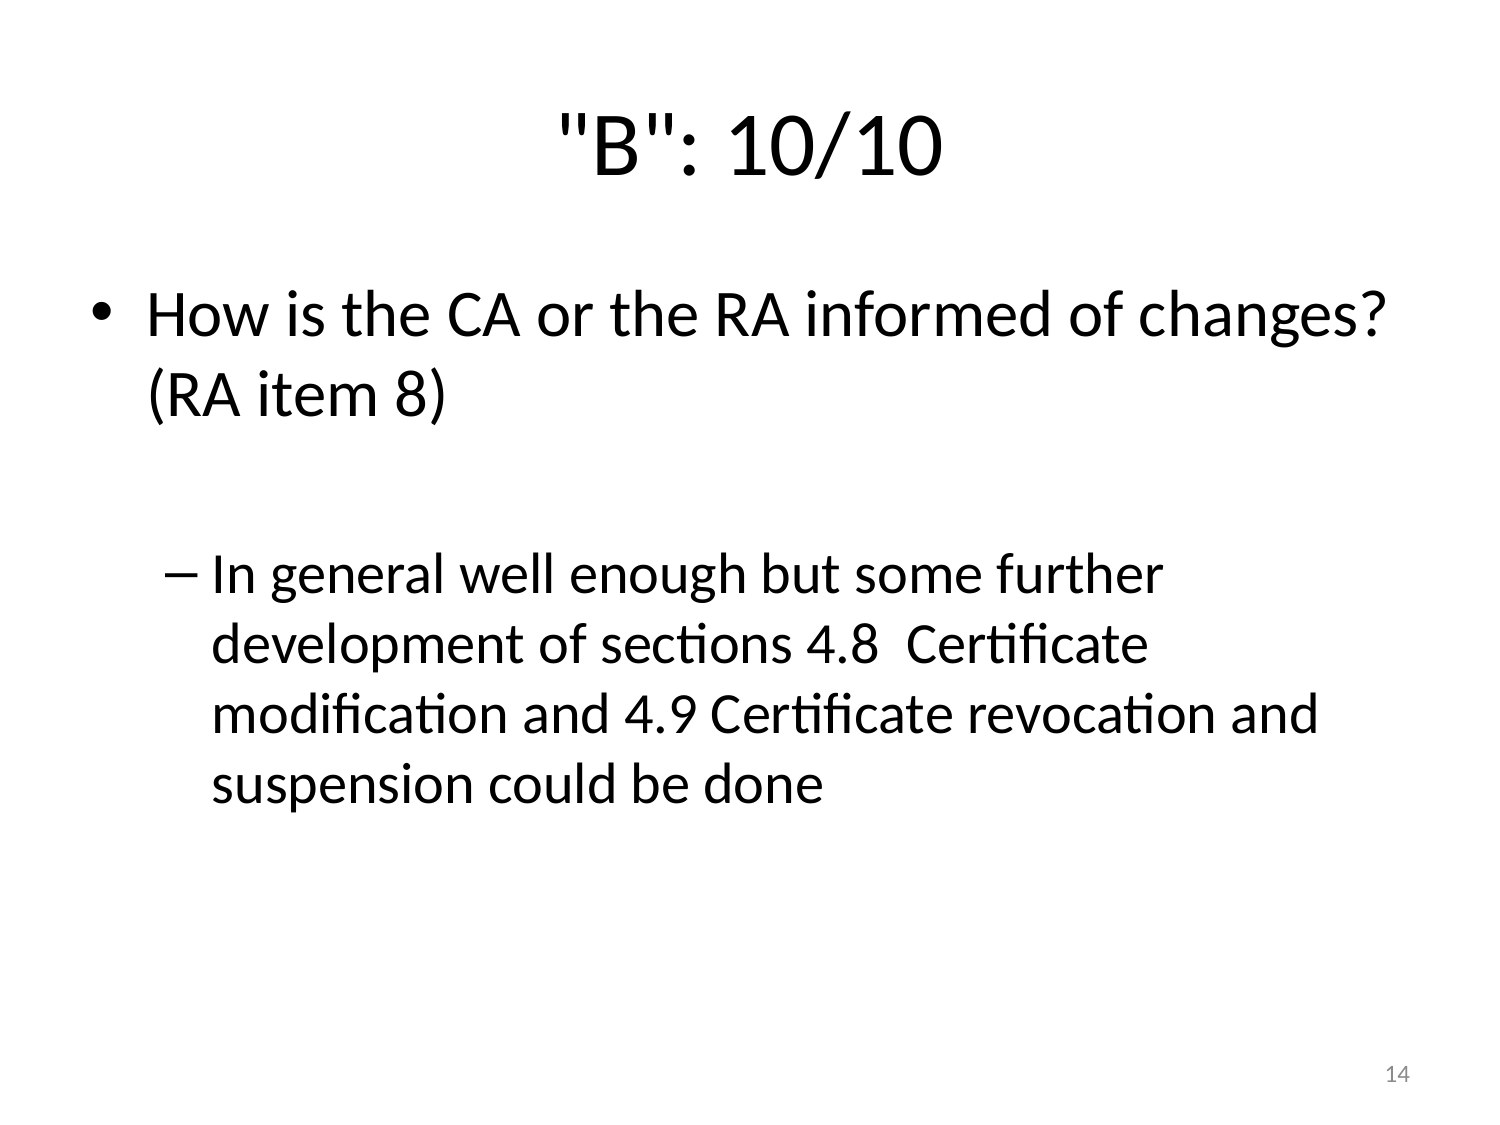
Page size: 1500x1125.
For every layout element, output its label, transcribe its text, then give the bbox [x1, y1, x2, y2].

slide_number 14 [1074, 1042, 1425, 1103]
title "B": 10/10 [75, 45, 1425, 233]
list How is the CA or the RA informed of changes? (RA item 8) In general well enough but some further development of sections 4.8 Certificate modification and 4.9 Certificate revocation and suspension could be done [75, 262, 1425, 1005]
